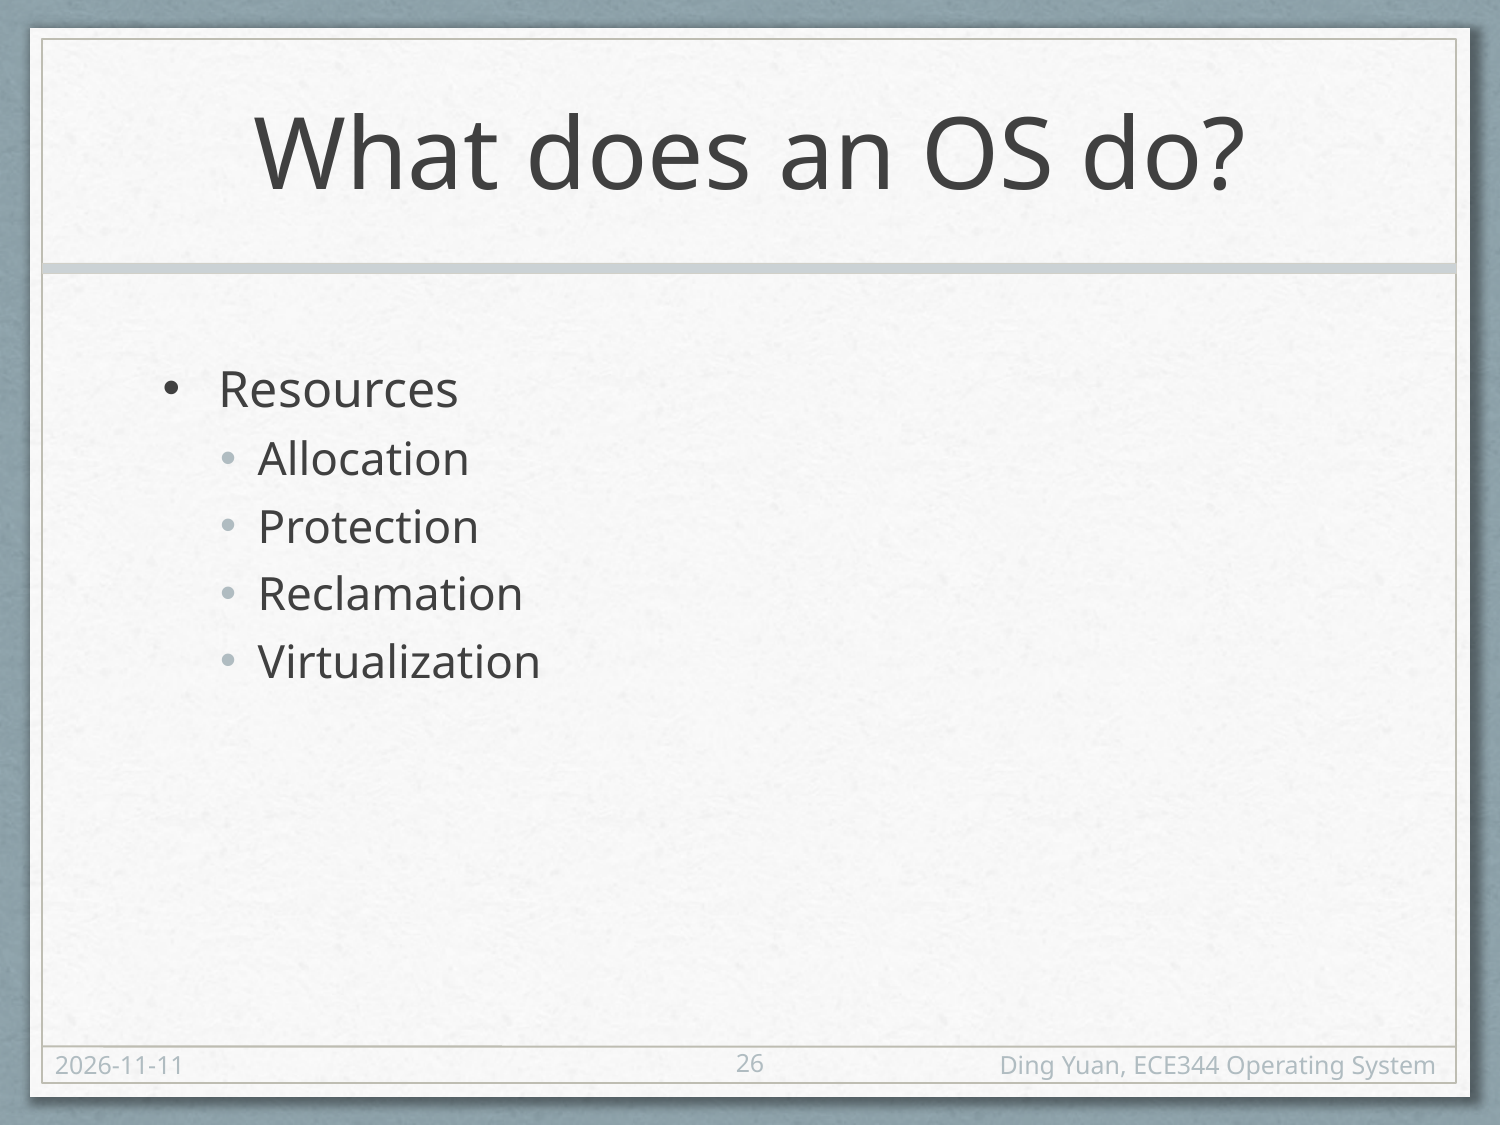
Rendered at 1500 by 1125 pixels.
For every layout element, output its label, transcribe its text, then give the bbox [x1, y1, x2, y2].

picture [30, 28, 1470, 1097]
list Resources Allocation Protection Reclamation Virtualization [147, 350, 1353, 995]
title What does an OS do? [147, 40, 1353, 260]
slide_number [39, 1045, 390, 1088]
footer Ding Yuan, ECE344 Operating System [977, 1045, 1453, 1088]
slide_number 26 [687, 1042, 813, 1088]
